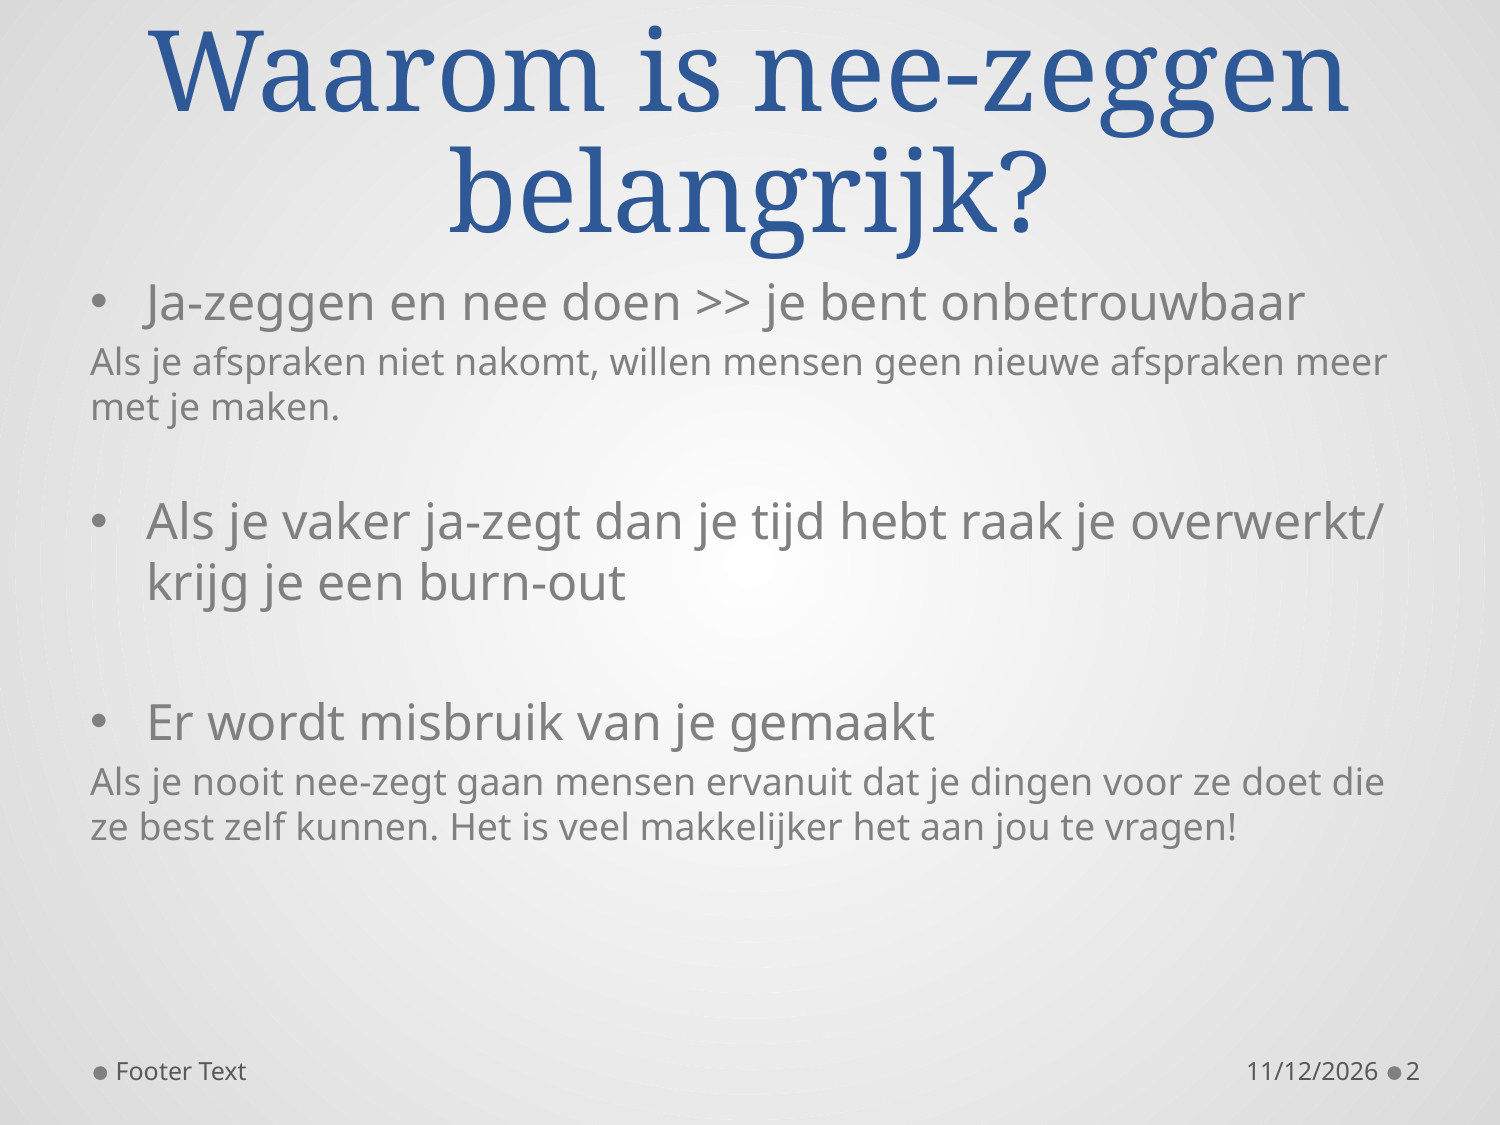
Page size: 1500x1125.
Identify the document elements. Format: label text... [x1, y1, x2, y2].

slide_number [1043, 1042, 1386, 1103]
title Waarom is nee-zeggen belangrijk? [75, 0, 1425, 262]
slide_number 2 [1401, 1042, 1494, 1103]
list Ja-zeggen en nee doen >> je bent onbetrouwbaar Als je afspraken niet nakomt, willen mensen geen nieuwe afspraken meer met je maken. Als je vaker ja-zegt dan je tijd hebt raak je overwerkt/ krijg je een burn-out Er wordt misbruik van je gemaakt Als je nooit nee-zegt gaan mensen ervanuit dat je dingen voor ze doet die ze best zelf kunnen. Het is veel makkelijker het aan jou te vragen! [75, 262, 1425, 1005]
footer Footer Text [108, 1042, 576, 1103]
